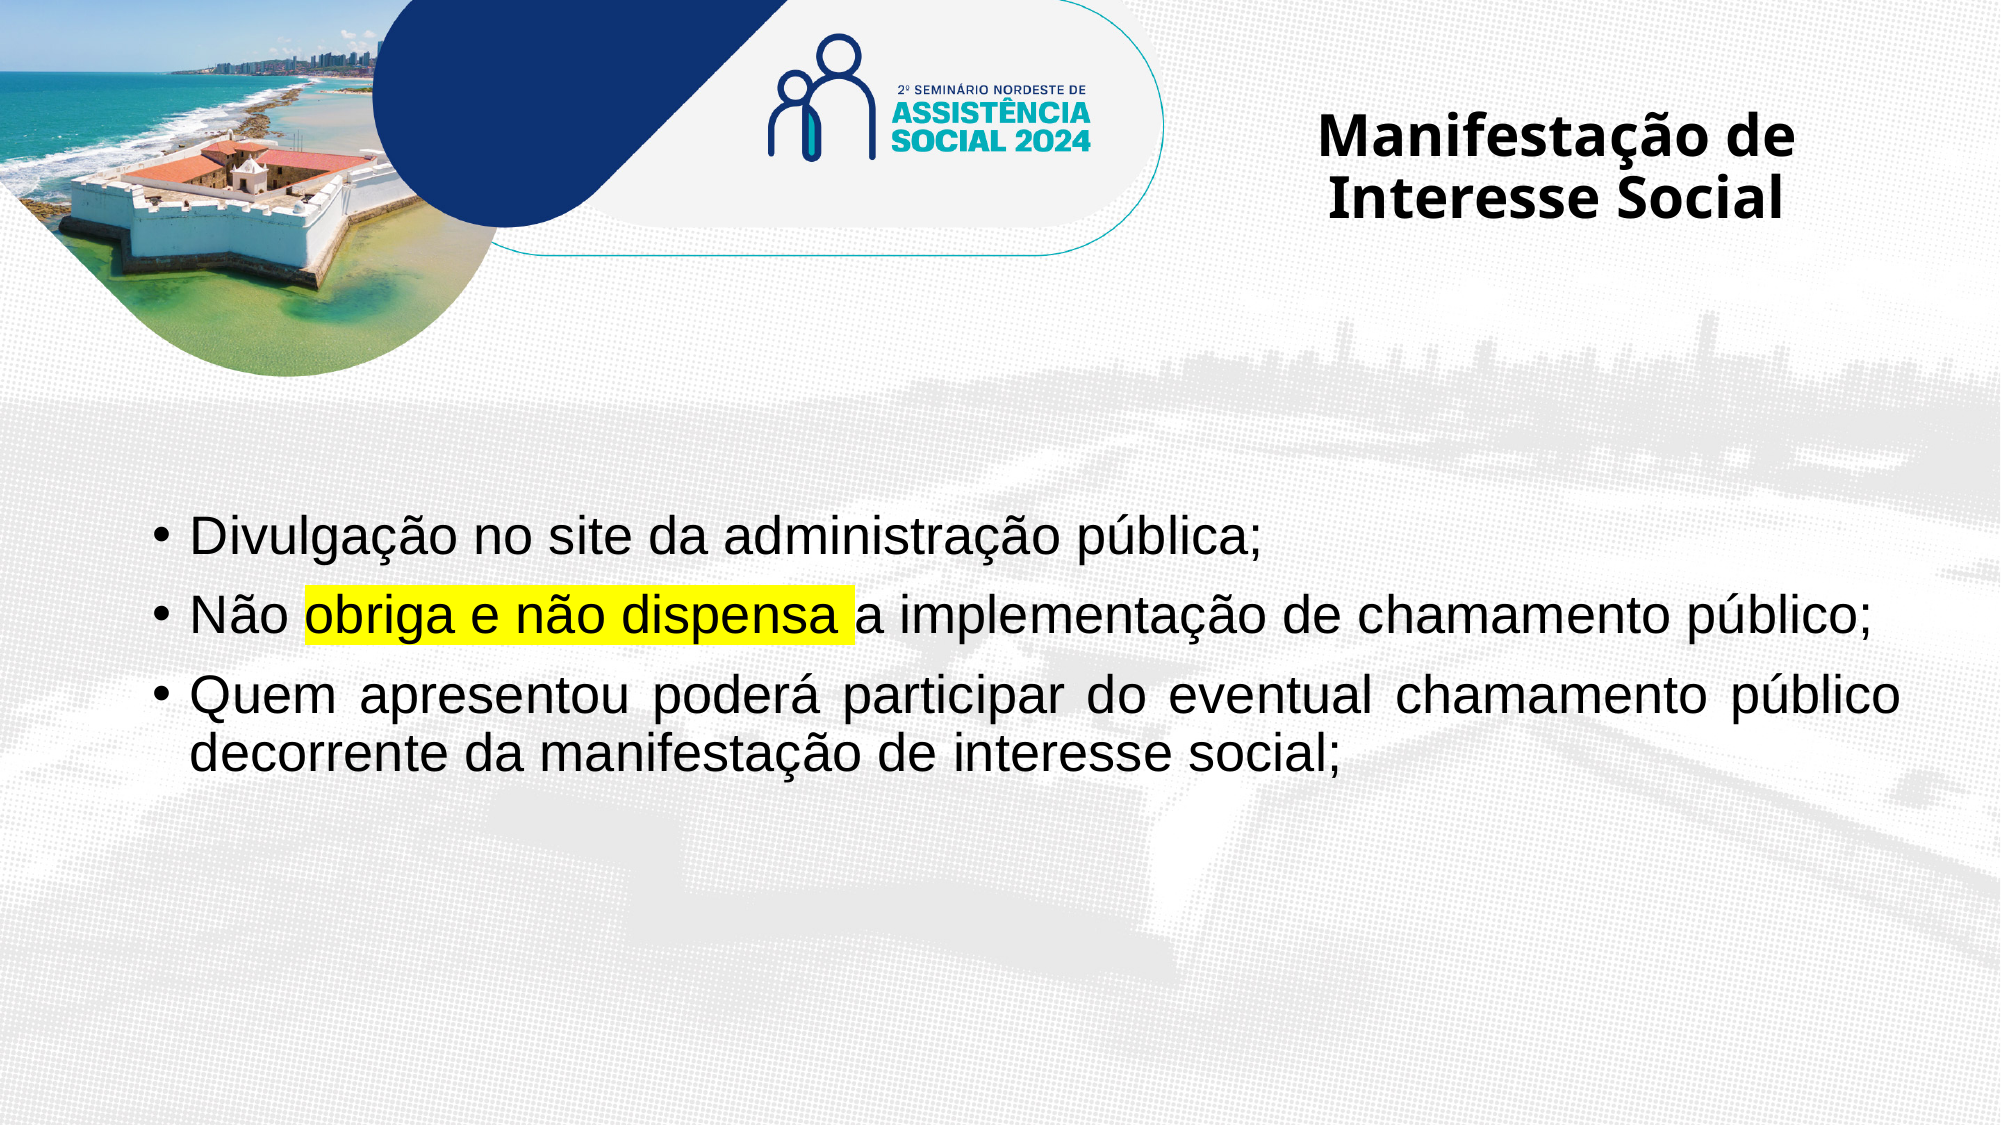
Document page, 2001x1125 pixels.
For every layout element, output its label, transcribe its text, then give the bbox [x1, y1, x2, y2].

title Manifestação de Interesse Social [1193, 59, 1920, 278]
picture [0, 0, 2001, 1125]
list Divulgação no site da administração pública; Não obriga e não dispensa a implementação de chamamento público; Quem apresentou poderá participar do eventual chamamento público decorrente da manifestação de interesse social; [137, 500, 1920, 931]
